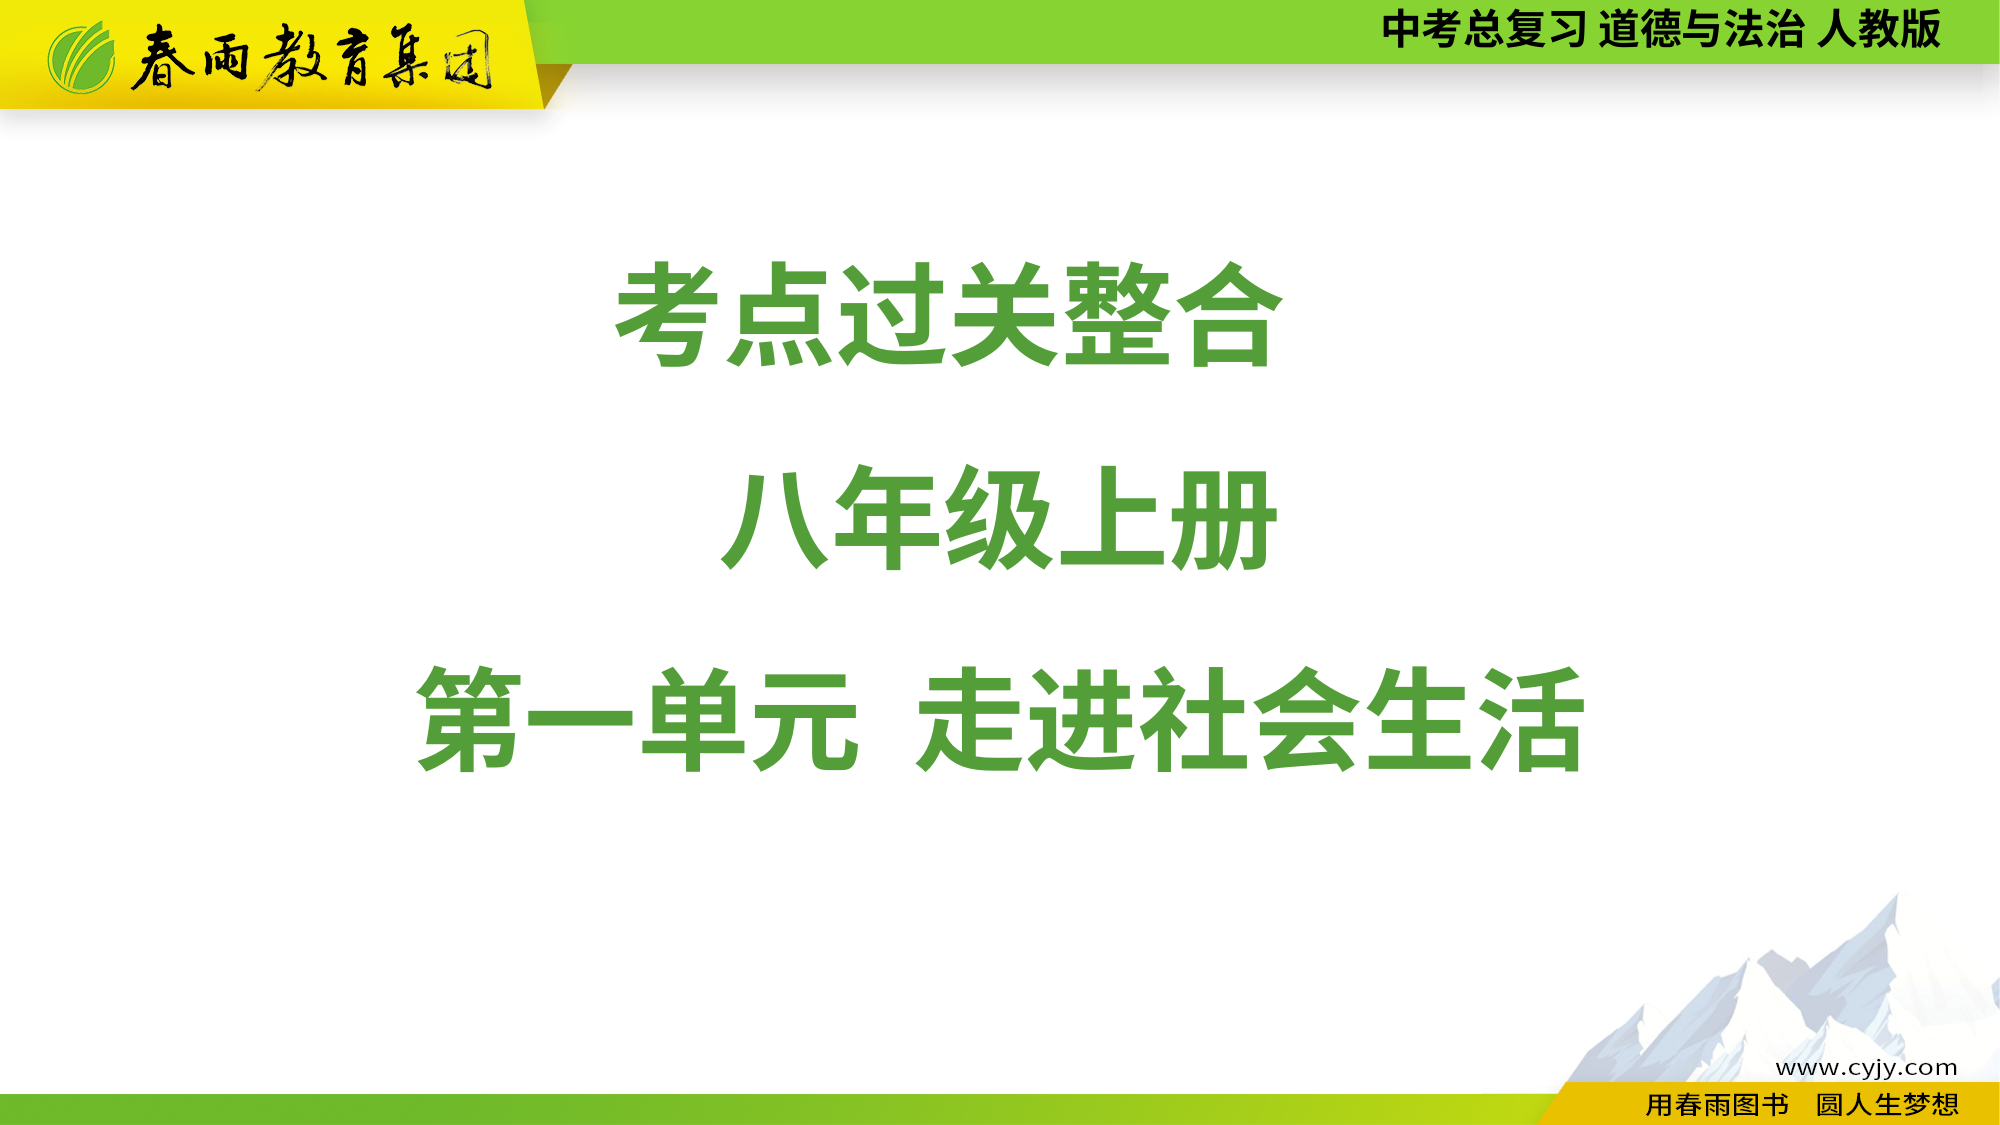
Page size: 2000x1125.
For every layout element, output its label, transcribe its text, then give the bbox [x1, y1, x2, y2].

picture [0, 0, 2000, 1125]
text_box 考点过关整合 八年级上册 第一单元 走进社会生活 [54, 170, 1946, 793]
